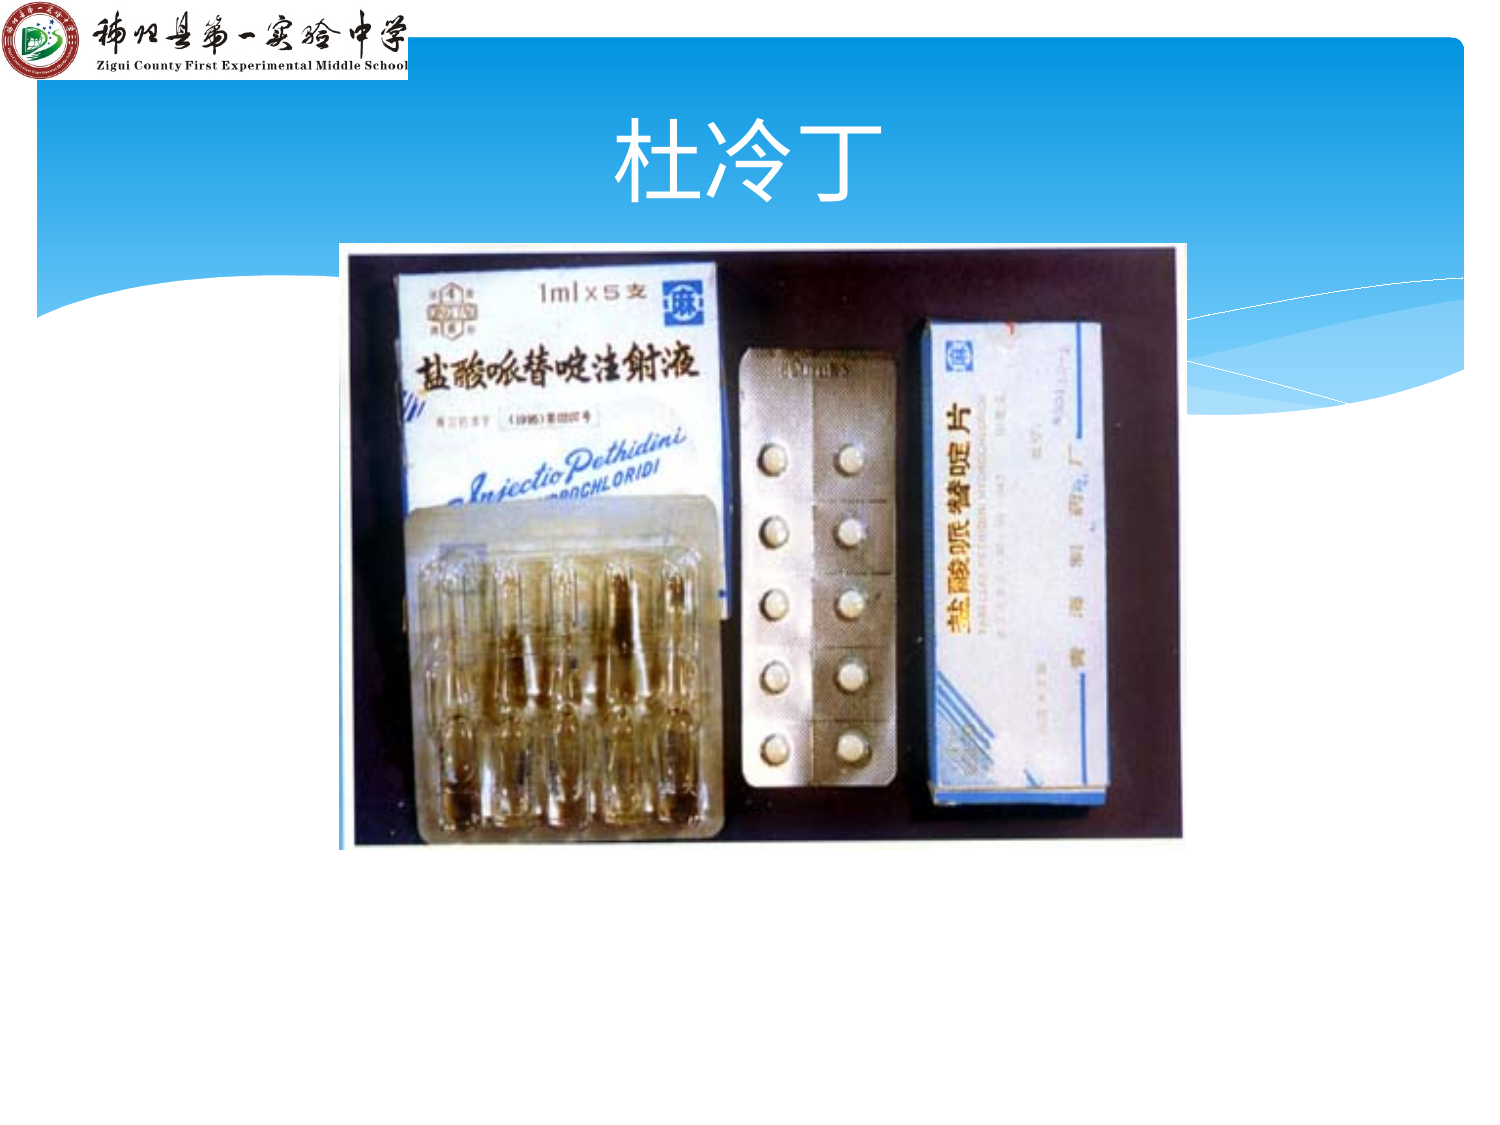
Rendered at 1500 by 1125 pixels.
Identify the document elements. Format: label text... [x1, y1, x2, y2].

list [339, 243, 1188, 851]
picture [0, 0, 408, 81]
title 杜冷丁 [75, 55, 1425, 261]
